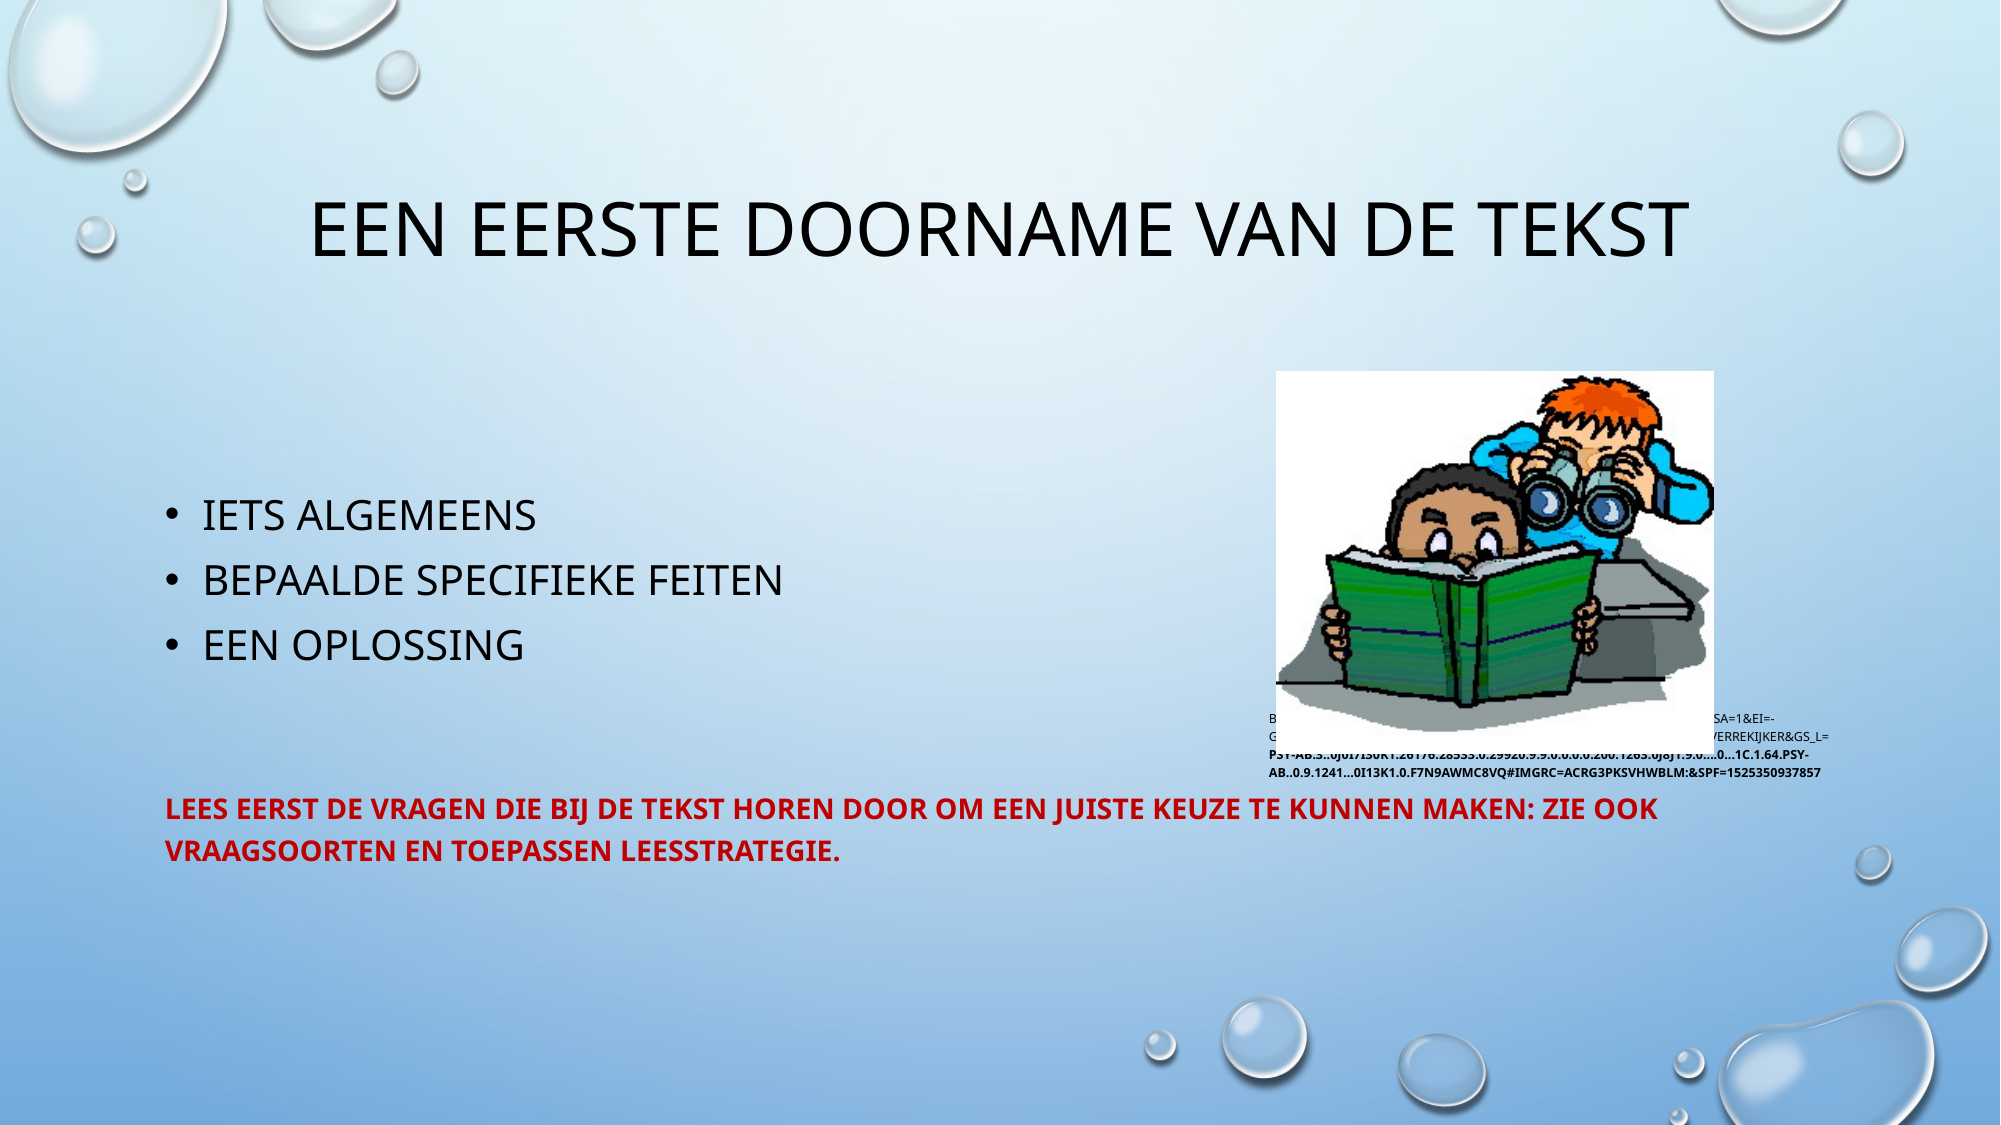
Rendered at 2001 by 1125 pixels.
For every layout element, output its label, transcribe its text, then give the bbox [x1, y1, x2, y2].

picture [0, 0, 2000, 1125]
title Een eerste doorname van de tekst [149, 101, 1851, 364]
list Iets algemeens bepaalde specifieke feiten een oplossing Bron:ttps://www.google.nl/search?biw=1391&bih=626&tbm=isch&sa=1&ei=-gHrWsLKE4bSkgXf4oz4DA&q=tekening+verrekijker&oq=tekening+verrekijker&gs_l=psy-ab.3..0j0i7i30k1.26176.28533.0.29920.9.9.0.0.0.0.200.1263.0j8j1.9.0....0...1c.1.64.psy-ab..0.9.1241...0i13k1.0.F7n9AWMC8VQ#imgrc=aCrG3pKsvHWBLM:&spf=1525350937857 Lees eerst de vragen die bij de tekst horen door om een juiste keuze te kunnen maken: zie ook vraagsoorten en toepassen leesstrategie. [149, 388, 1850, 950]
